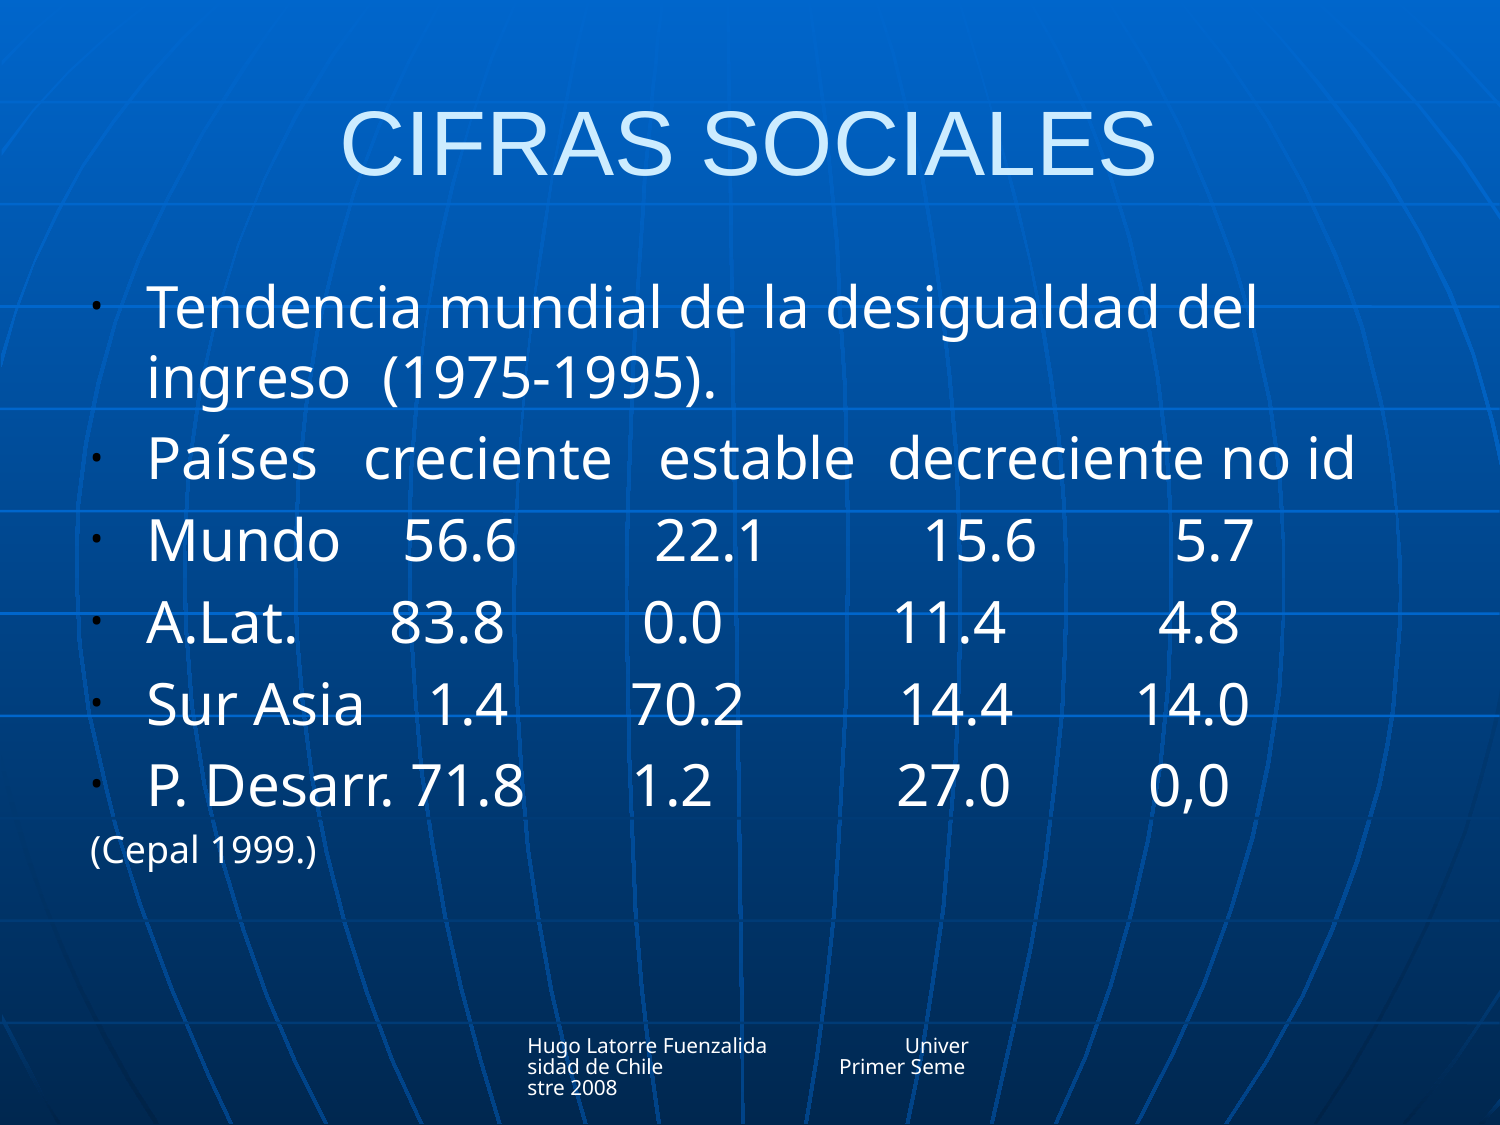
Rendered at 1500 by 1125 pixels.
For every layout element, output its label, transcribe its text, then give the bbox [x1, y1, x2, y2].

title CIFRAS SOCIALES [74, 45, 1426, 233]
footer Hugo Latorre Fuenzalida Universidad de Chile Primer Semestre 2008 [512, 1024, 988, 1101]
list Tendencia mundial de la desigualdad del ingreso (1975-1995). Países creciente estable decreciente no id Mundo 56.6 22.1 15.6 5.7 A.Lat. 83.8 0.0 11.4 4.8 Sur Asia 1.4 70.2 14.4 14.0 P. Desarr. 71.8 1.2 27.0 0,0 (Cepal 1999.) [74, 262, 1426, 1006]
